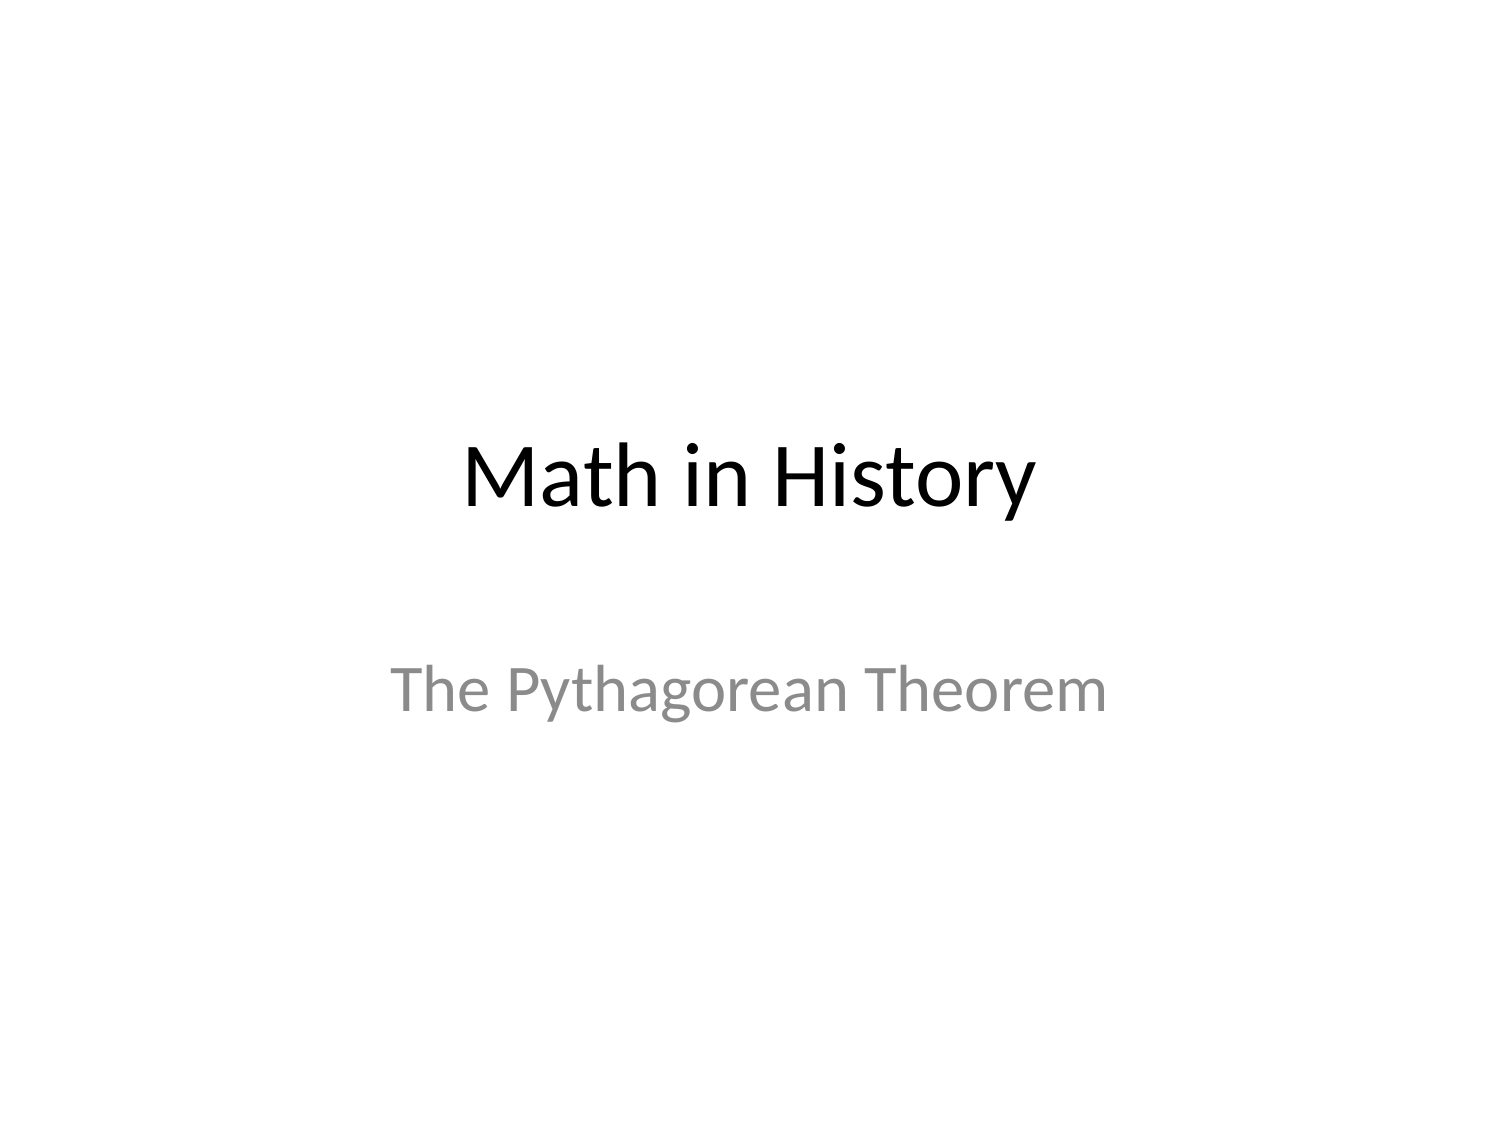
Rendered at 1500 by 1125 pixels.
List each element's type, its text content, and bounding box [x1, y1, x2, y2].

title Math in History [112, 349, 1388, 591]
subtitle The Pythagorean Theorem [225, 637, 1275, 925]
